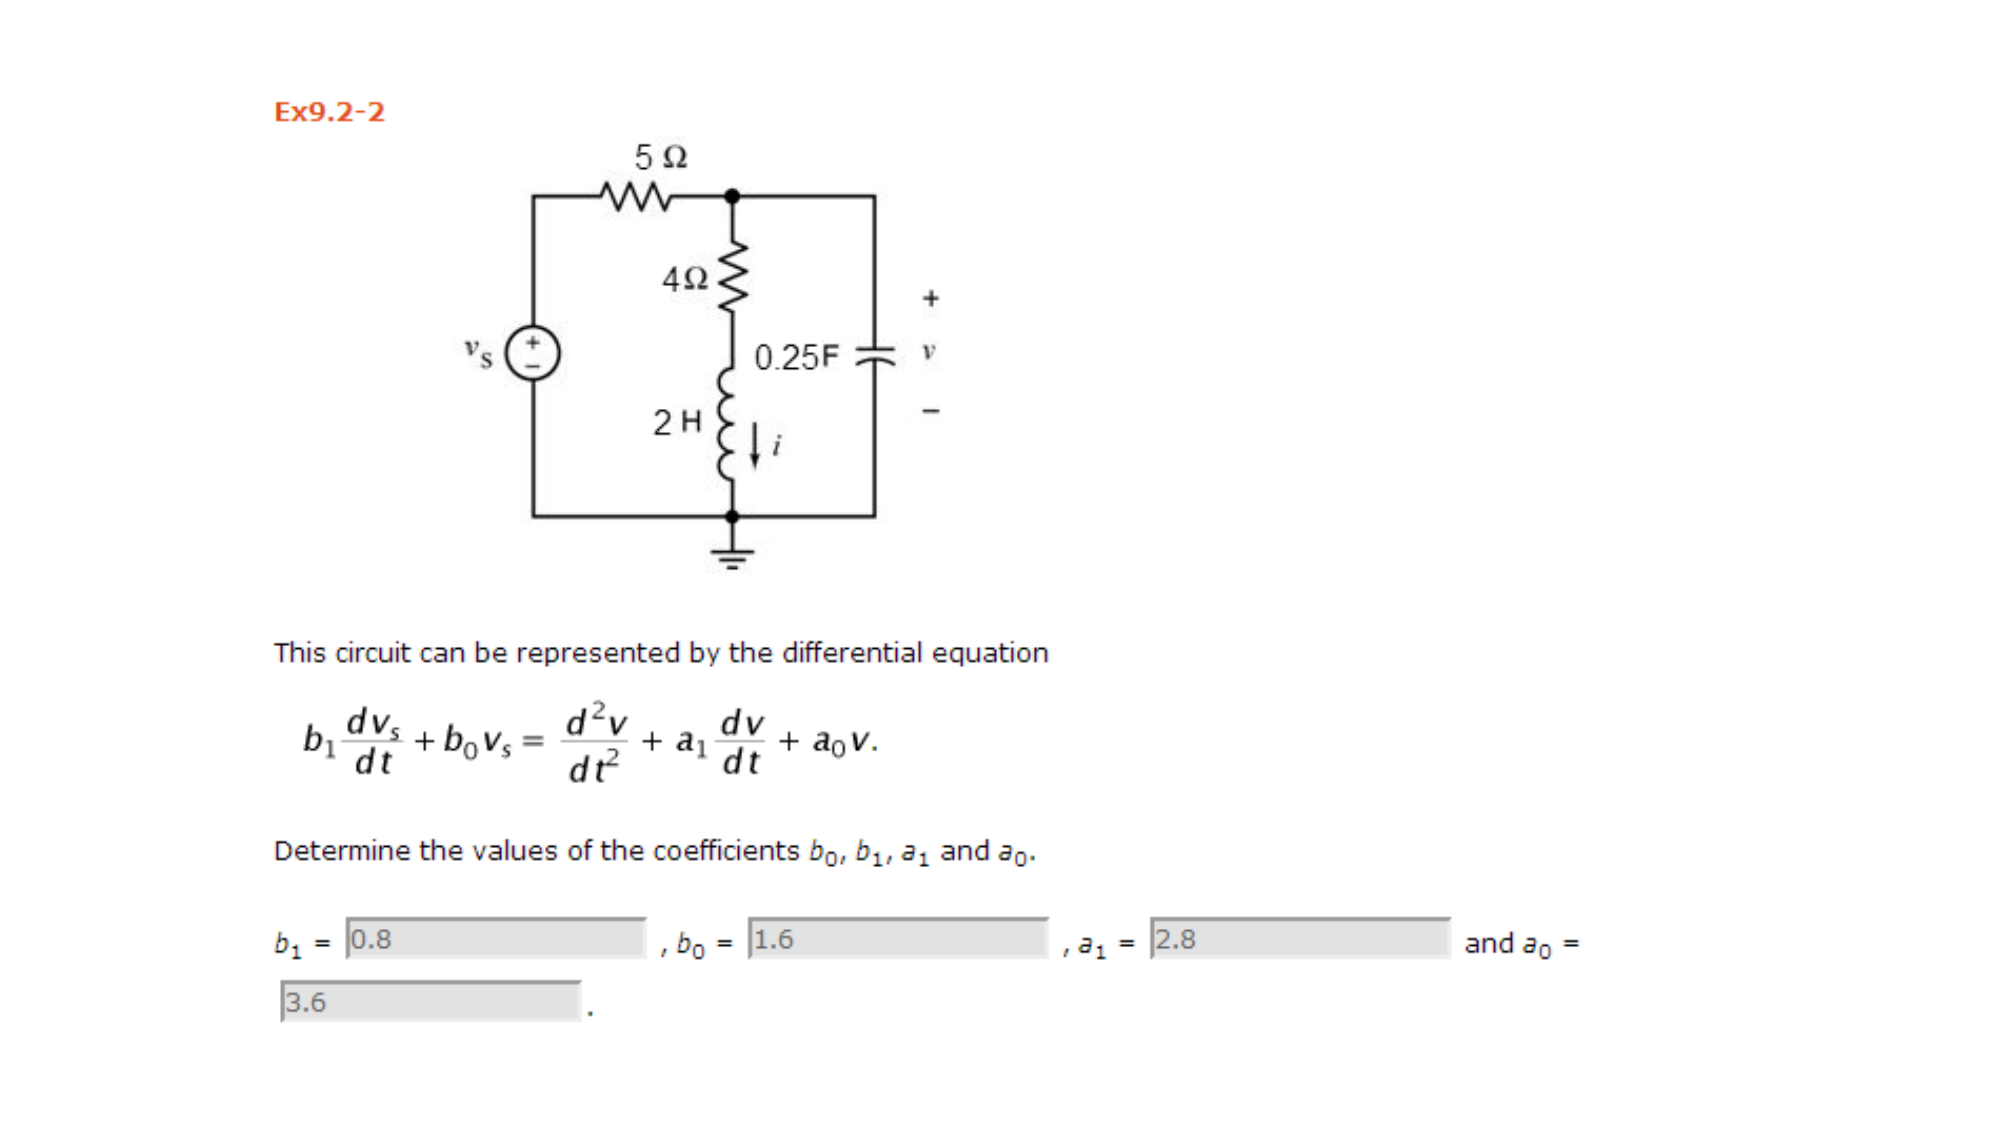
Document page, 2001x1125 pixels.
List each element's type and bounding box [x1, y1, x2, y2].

picture [260, 88, 1593, 1028]
